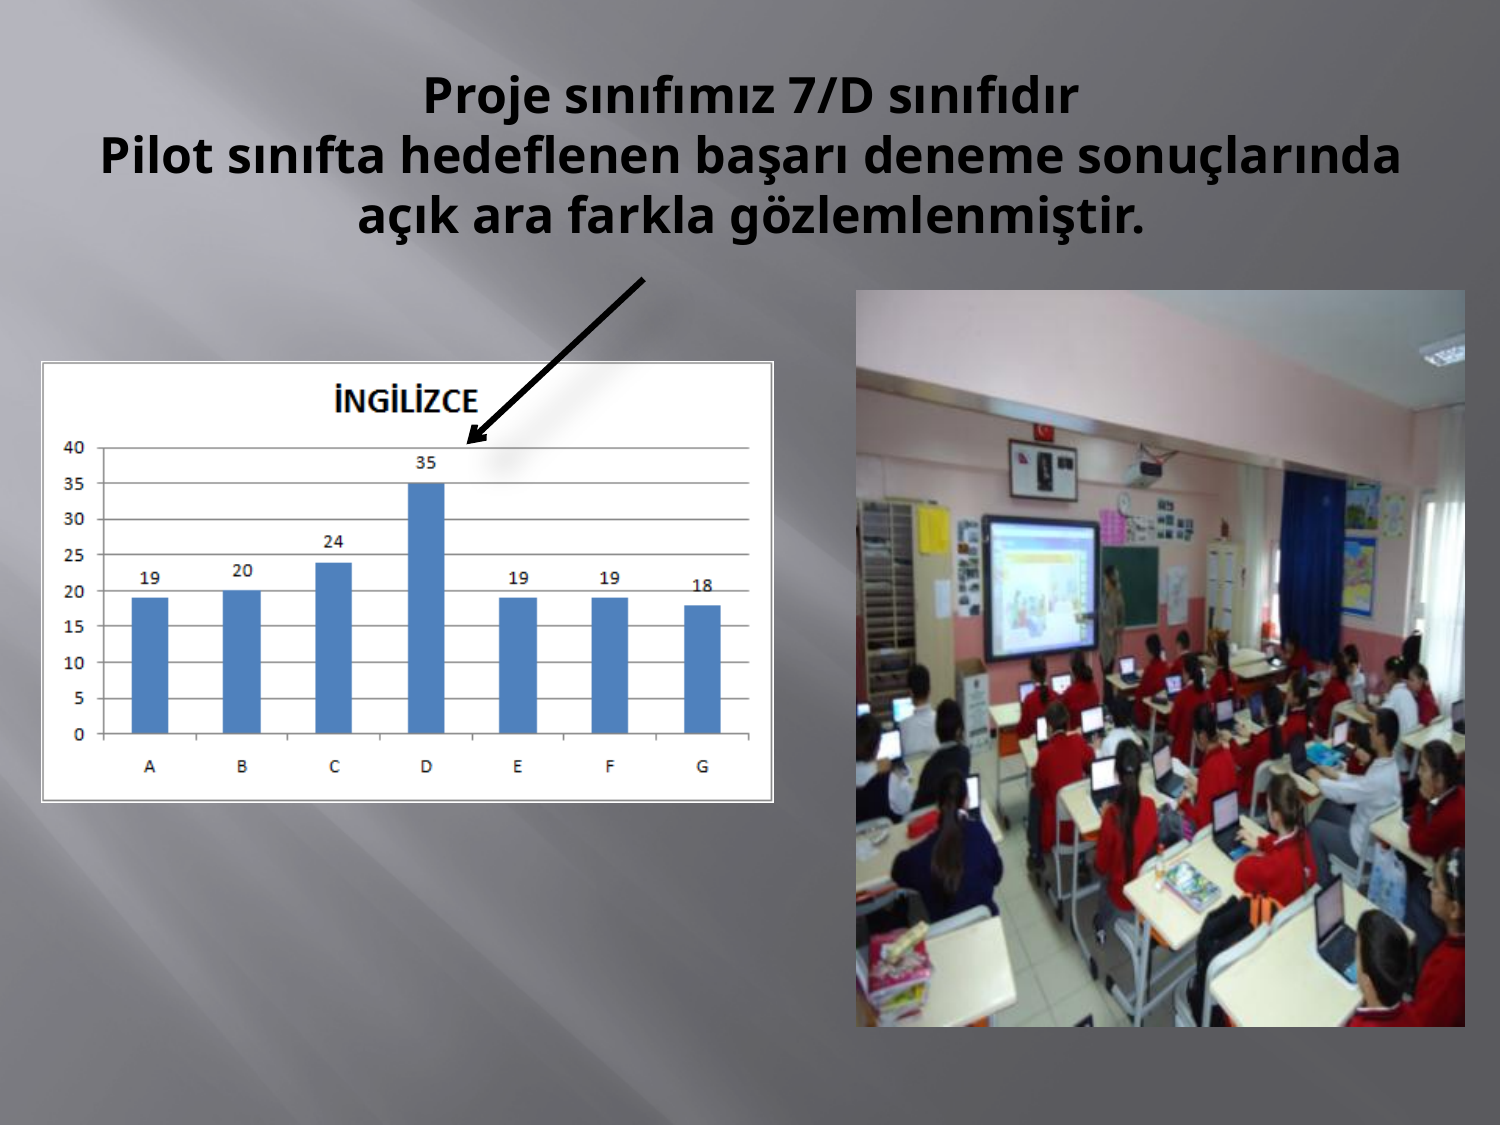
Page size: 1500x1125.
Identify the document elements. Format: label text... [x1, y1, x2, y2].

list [855, 290, 1465, 1027]
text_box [466, 278, 644, 445]
title Proje sınıfımız 7/D sınıfıdır Pilot sınıfta hedeflenen başarı deneme sonuçlarında açık ara farkla gözlemlenmiştir. [76, 30, 1427, 277]
picture [41, 361, 774, 804]
